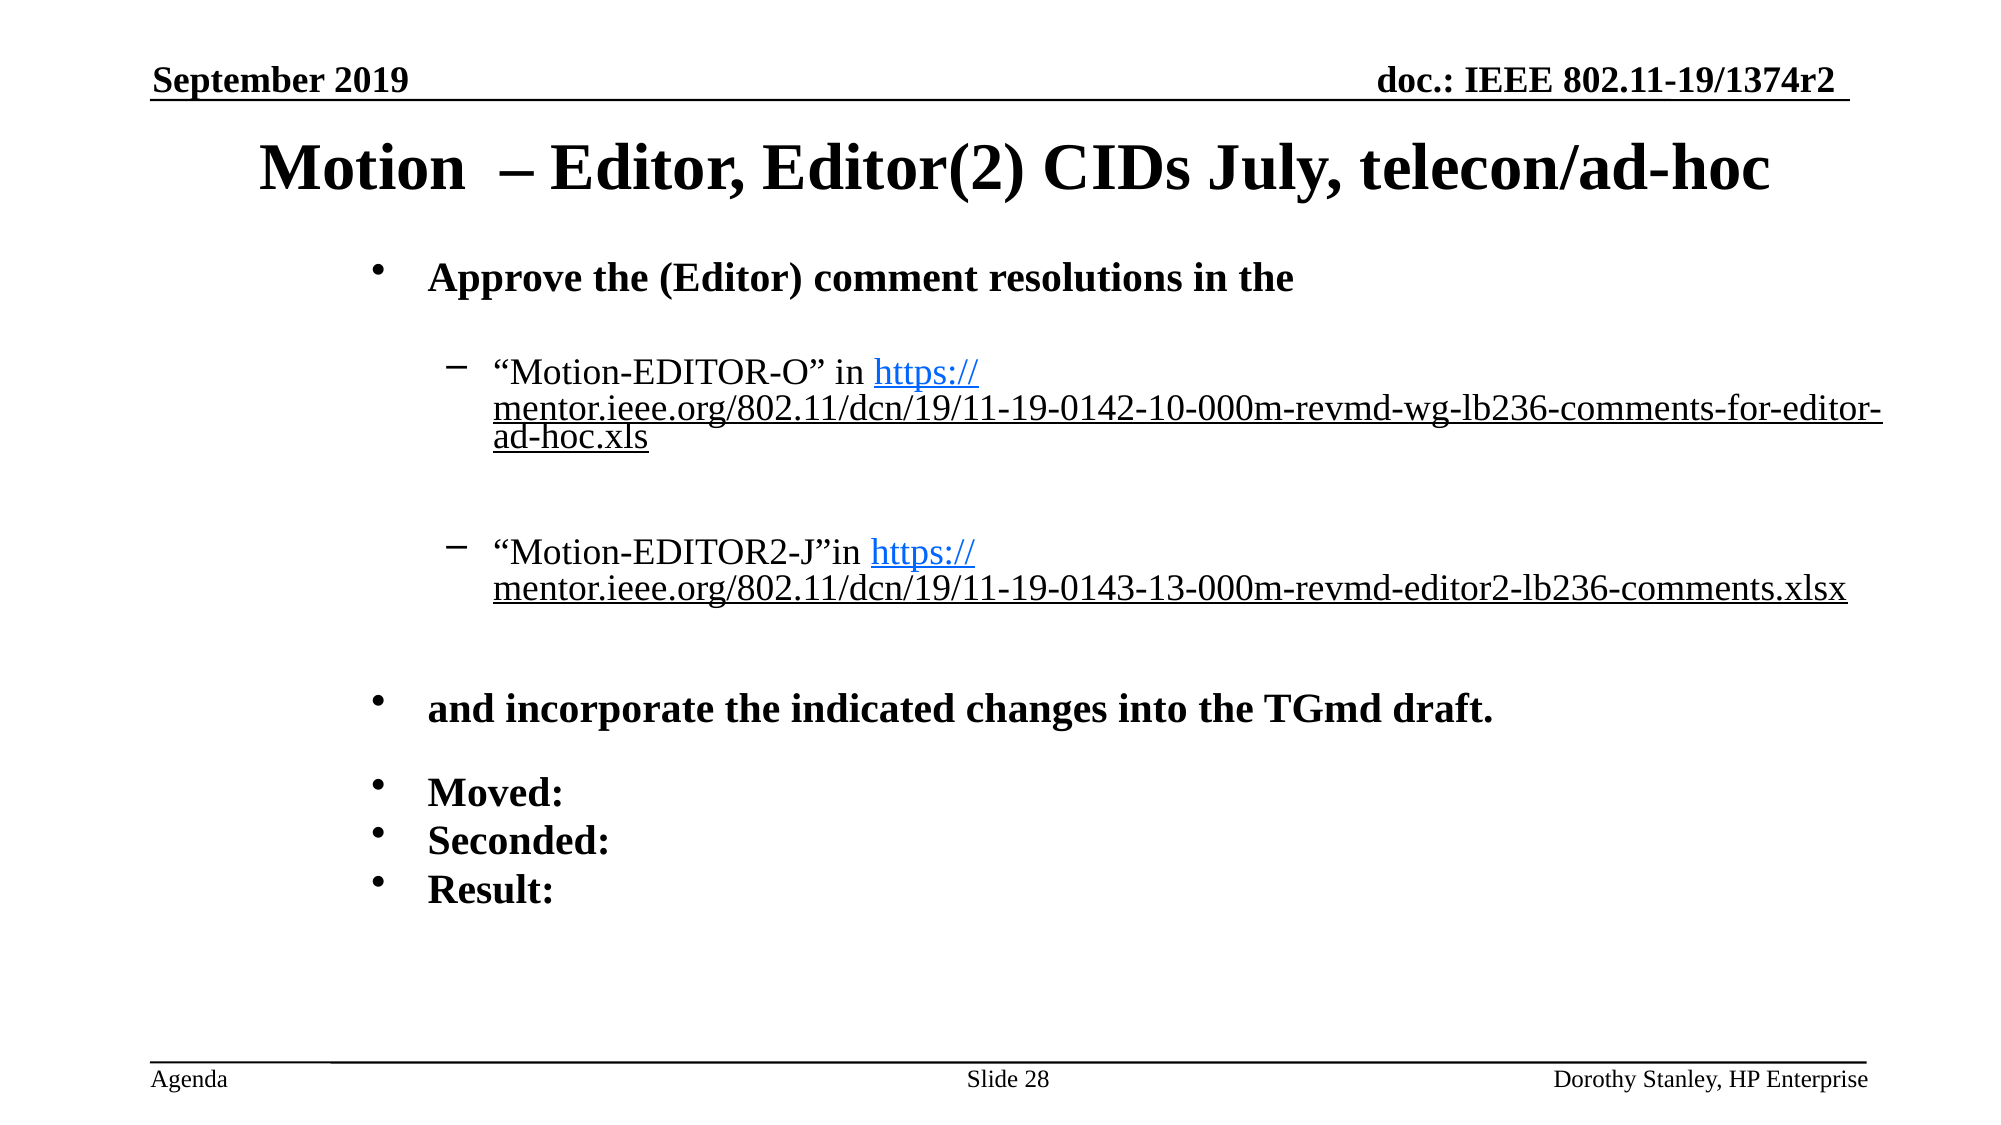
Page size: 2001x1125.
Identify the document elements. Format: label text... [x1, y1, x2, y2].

slide_number Slide 28 [966, 1062, 1051, 1093]
footer Dorothy Stanley, HP Enterprise [1549, 1062, 1869, 1093]
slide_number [152, 54, 567, 100]
list Approve the (Editor) comment resolutions in the “Motion-EDITOR-O” in https://mentor.ieee.org/802.11/dcn/19/11-19-0142-10-000m-revmd-wg-lb236-comments-for-editor-ad-hoc.xls “Motion-EDITOR2-J”in https://mentor.ieee.org/802.11/dcn/19/11-19-0143-13-000m-revmd-editor2-lb236-comments.xlsx and incorporate the indicated changes into the TGmd draft. Moved: Seconded: Result: [356, 251, 1911, 1002]
title Motion – Editor, Editor(2) CIDs July, telecon/ad-hoc [200, 75, 1850, 250]
